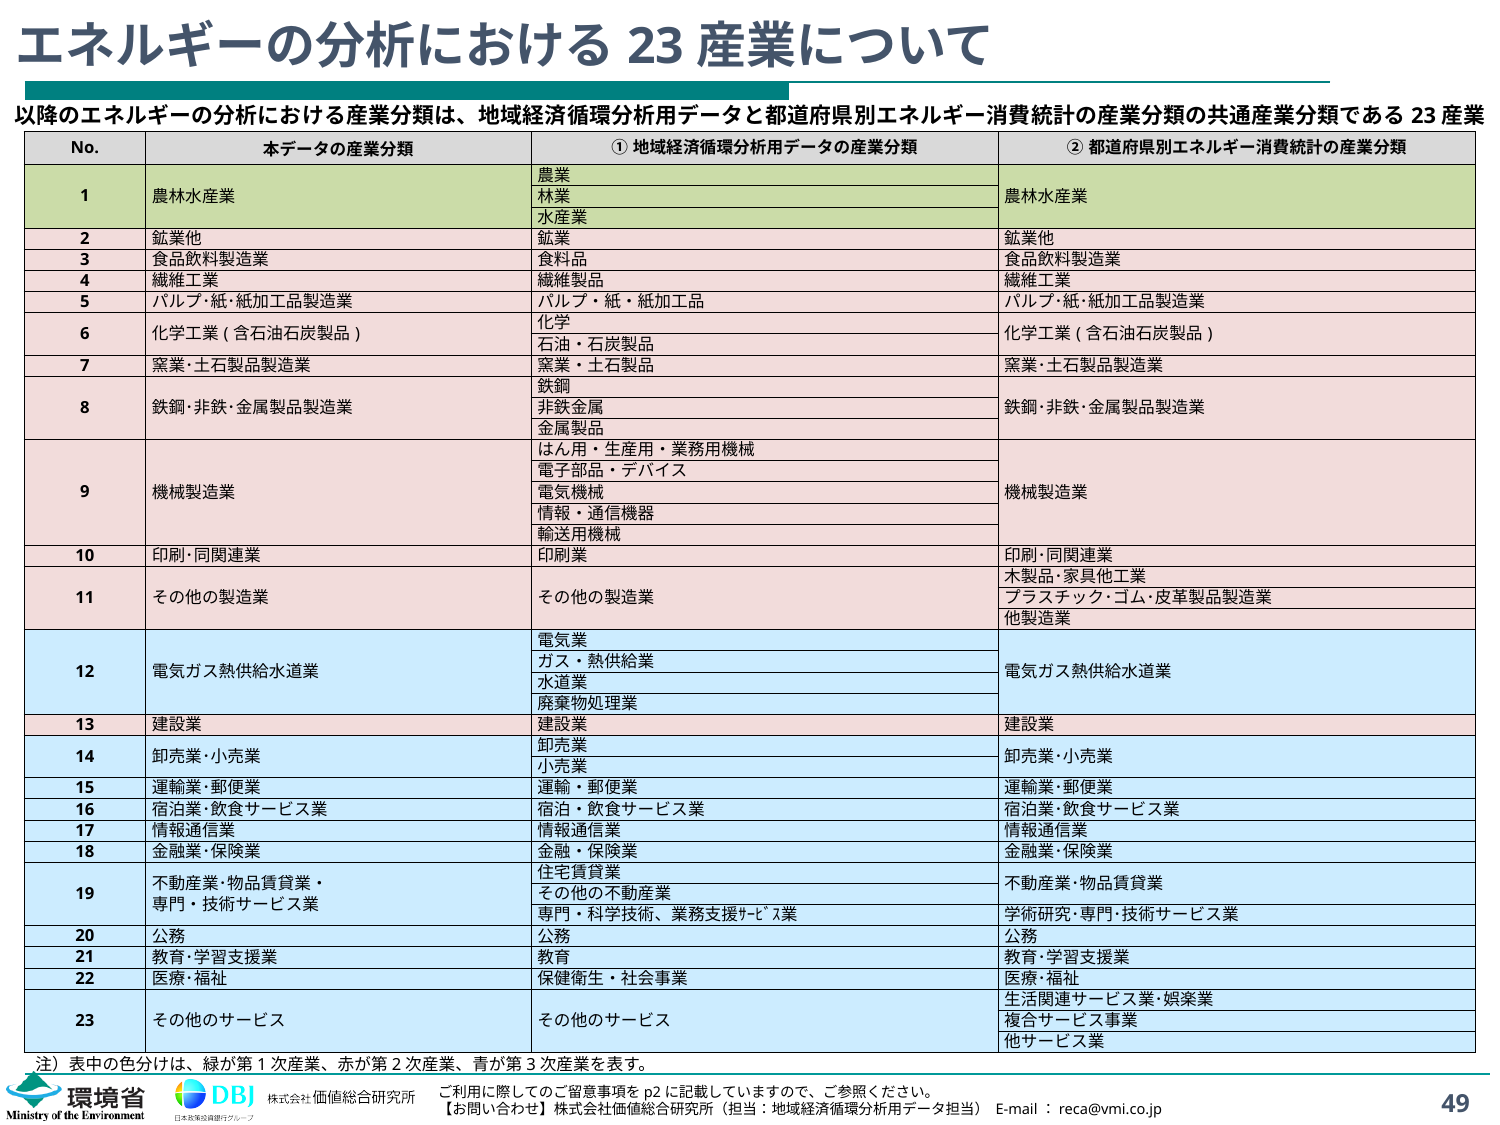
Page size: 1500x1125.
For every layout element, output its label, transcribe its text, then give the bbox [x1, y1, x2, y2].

table_cell 鉄鋼･非鉄･金属製品製造業 [146, 377, 531, 439]
table_cell 化学 [532, 313, 998, 333]
table_cell 保健衛生・社会事業 [532, 969, 998, 989]
picture [2, 1071, 148, 1125]
table_cell 複合サービス事業 [999, 1011, 1475, 1031]
table_cell 7 [25, 356, 145, 376]
table_header 本データの産業分類 [146, 132, 531, 164]
table_cell 廃棄物処理業 [532, 694, 998, 714]
table_cell 5 [25, 292, 145, 312]
table_cell 化学工業(含石油石炭製品) [146, 313, 531, 355]
table_cell 金融業･保険業 [146, 842, 531, 862]
table_cell パルプ･紙･紙加工品製造業 [146, 292, 531, 312]
table_cell 水産業 [532, 208, 998, 228]
table_cell 運輸業･郵便業 [146, 778, 531, 798]
table_cell 金融・保険業 [532, 842, 998, 862]
table_cell パルプ･紙･紙加工品製造業 [999, 292, 1475, 312]
table_cell 電気機械 [532, 482, 998, 503]
table_cell 22 [25, 969, 145, 989]
table_cell 林業 [532, 186, 998, 207]
table_cell 13 [25, 715, 145, 735]
table_cell 卸売業･小売業 [146, 736, 531, 777]
table_cell 運輸・郵便業 [532, 778, 998, 798]
table_cell 卸売業･小売業 [999, 736, 1475, 777]
table_cell 農林水産業 [146, 165, 531, 228]
table_cell 15 [25, 778, 145, 798]
table_cell その他の製造業 [532, 567, 998, 629]
table_cell 鉄鋼･非鉄･金属製品製造業 [999, 377, 1475, 439]
table_header No. [25, 132, 145, 164]
table_cell 宿泊業･飲食サービス業 [999, 799, 1475, 820]
table_cell 17 [25, 821, 145, 841]
table_cell 建設業 [146, 715, 531, 735]
table_cell 農業 [532, 165, 998, 185]
table_cell 印刷･同関連業 [146, 546, 531, 566]
table_cell 不動産業･物品賃貸業 [999, 863, 1475, 904]
table_cell 金属製品 [532, 419, 998, 439]
table_cell 情報通信業 [532, 821, 998, 841]
table_cell 運輸業･郵便業 [999, 778, 1475, 798]
table_cell 11 [25, 567, 145, 629]
table_cell はん用・生産用・業務用機械 [532, 440, 998, 460]
table_cell 住宅賃貸業 [532, 863, 998, 883]
table_cell 木製品･家具他工業 [999, 567, 1475, 587]
table_cell パルプ・紙・紙加工品 [532, 292, 998, 312]
table_cell 23 [25, 990, 145, 1052]
table_cell 6 [25, 313, 145, 355]
table_cell その他の不動産業 [532, 884, 998, 904]
table_cell 公務 [532, 926, 998, 946]
table_cell 水道業 [532, 673, 998, 693]
table_cell 他製造業 [999, 609, 1475, 629]
table_cell 8 [25, 377, 145, 439]
table_cell 建設業 [532, 715, 998, 735]
table_header ①地域経済循環分析用データの産業分類 [532, 132, 998, 164]
table_cell 繊維工業 [999, 271, 1475, 291]
table_header ②都道府県別エネルギー消費統計の産業分類 [999, 132, 1475, 164]
table_cell 金融業･保険業 [999, 842, 1475, 862]
table_cell 繊維工業 [146, 271, 531, 291]
table_cell 4 [25, 271, 145, 291]
table_cell プラスチック･ゴム･皮革製品製造業 [999, 588, 1475, 608]
title エネルギーの分析における23産業について [0, 0, 1304, 82]
table_cell 農林水産業 [999, 165, 1475, 228]
table_cell 情報・通信機器 [532, 504, 998, 524]
table_cell 医療･福祉 [146, 969, 531, 989]
table_cell 21 [25, 947, 145, 968]
table_cell 小売業 [532, 757, 998, 777]
table_cell 20 [25, 926, 145, 946]
table_cell 情報通信業 [999, 821, 1475, 841]
table_cell 宿泊・飲食サービス業 [532, 799, 998, 820]
table_cell 窯業･土石製品製造業 [999, 356, 1475, 376]
table_cell 食品飲料製造業 [146, 250, 531, 270]
table_cell 印刷･同関連業 [999, 546, 1475, 566]
text_box 注）表中の色分けは、緑が第1次産業、赤が第2次産業、青が第3次産業を表す。 [29, 1051, 934, 1081]
table_cell ガス・熱供給業 [532, 651, 998, 672]
table_cell 鉱業他 [146, 229, 531, 249]
table_cell 公務 [146, 926, 531, 946]
table_cell 他サービス業 [999, 1032, 1475, 1052]
table_cell 医療･福祉 [999, 969, 1475, 989]
table_cell 18 [25, 842, 145, 862]
table_cell 電気業 [532, 630, 998, 650]
table_cell 非鉄金属 [532, 398, 998, 418]
table_cell 3 [25, 250, 145, 270]
table_cell 教育 [532, 947, 998, 968]
table_cell 電子部品・デバイス [532, 461, 998, 481]
table_cell 情報通信業 [146, 821, 531, 841]
table_cell 不動産業･物品賃貸業・ 専門・技術サービス業 [146, 863, 531, 925]
table_cell 建設業 [999, 715, 1475, 735]
table_cell 鉱業他 [999, 229, 1475, 249]
table_cell 公務 [999, 926, 1475, 946]
table_cell その他のサービス [146, 990, 531, 1051]
table_cell 専門・科学技術、業務支援ｻｰﾋﾞｽ業 [532, 905, 998, 925]
table_cell 印刷業 [532, 546, 998, 566]
table_cell 化学工業(含石油石炭製品) [999, 313, 1475, 355]
table_cell 教育･学習支援業 [999, 947, 1475, 968]
table_cell 宿泊業･飲食サービス業 [146, 799, 531, 820]
text_box 以降のエネルギーの分析における産業分類は、地域経済循環分析用データと都道府県別エネルギー消費統計の産業分類の共通産業分類である23産業とした。 [0, 94, 1500, 162]
table_cell その他のサービス [532, 990, 998, 1052]
slide_number 49 [1411, 1079, 1500, 1122]
table_cell 1 [25, 165, 145, 228]
table_cell 鉄鋼 [532, 377, 998, 397]
table_cell 窯業・土石製品 [532, 356, 998, 376]
table_cell 機械製造業 [999, 440, 1475, 545]
table_cell 食品飲料製造業 [999, 250, 1475, 270]
table_cell 教育･学習支援業 [146, 947, 531, 968]
table_cell 繊維製品 [532, 271, 998, 291]
table_cell 石油・石炭製品 [532, 334, 998, 355]
table_cell 14 [25, 736, 145, 777]
table_cell 食料品 [532, 250, 998, 270]
table_cell 電気ガス熱供給水道業 [999, 630, 1475, 714]
table_cell 10 [25, 546, 145, 566]
table_cell 卸売業 [532, 736, 998, 756]
table_cell 生活関連サービス業･娯楽業 [999, 990, 1475, 1010]
table_cell 16 [25, 799, 145, 820]
table_cell 電気ガス熱供給水道業 [146, 630, 531, 714]
table_cell 学術研究･専門･技術サービス業 [999, 905, 1475, 925]
table_cell 2 [25, 229, 145, 249]
table_cell 窯業･土石製品製造業 [146, 356, 531, 376]
picture [171, 1081, 419, 1125]
table_cell その他の製造業 [146, 567, 531, 629]
table_cell 9 [25, 440, 145, 545]
table_cell 19 [25, 863, 145, 925]
table_cell 12 [25, 630, 145, 714]
table_cell 機械製造業 [146, 440, 531, 545]
table_cell 鉱業 [532, 229, 998, 249]
table_cell 輸送用機械 [532, 525, 998, 545]
